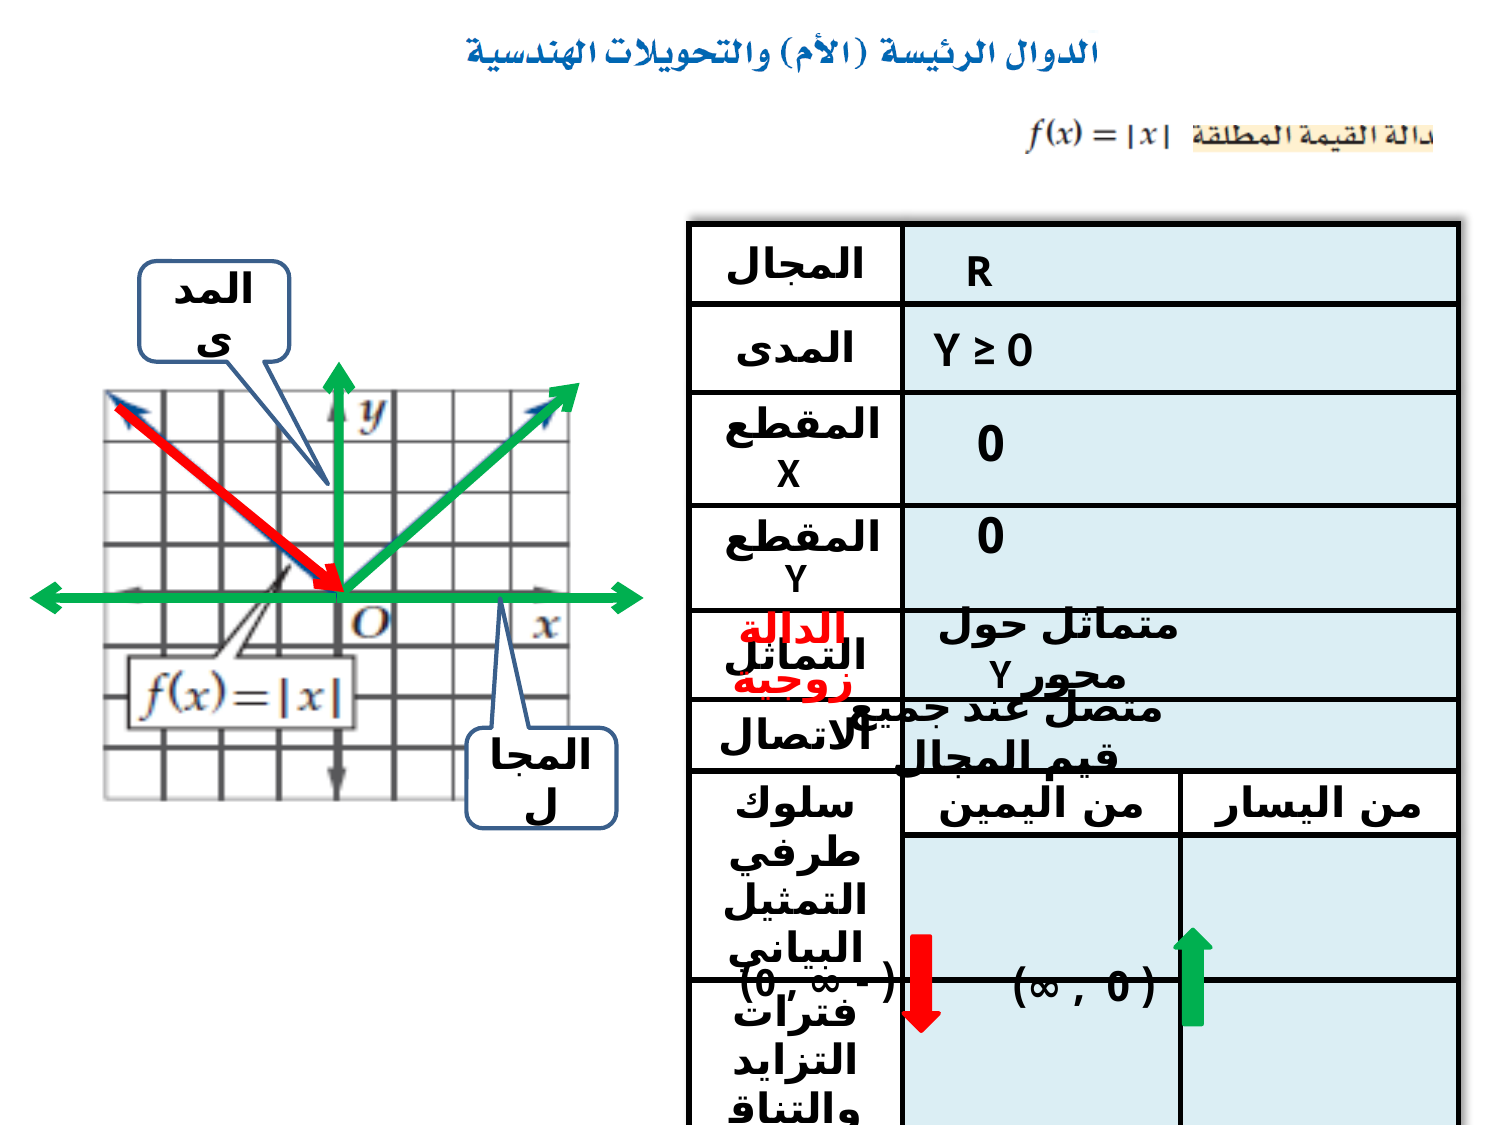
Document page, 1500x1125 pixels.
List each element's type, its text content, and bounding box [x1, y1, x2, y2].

picture [466, 30, 1099, 73]
table_cell [1183, 838, 1456, 977]
table_header المجال [692, 227, 900, 301]
text_box [901, 934, 941, 1033]
text_box 0 [948, 496, 1034, 571]
table_header [905, 227, 1456, 301]
table_cell من اليسار [1183, 774, 1456, 832]
text_box [1173, 927, 1213, 1027]
table_cell سلوك طرفي التمثيل البياني [692, 774, 900, 977]
table_cell المقطع Y [692, 508, 900, 594]
table_cell [1183, 983, 1456, 1125]
table_cell [905, 395, 1456, 503]
table_cell من اليمين [905, 788, 1178, 832]
table_cell [905, 307, 1456, 390]
text_box المدى [137, 258, 292, 383]
text_box متماثل حول محور Y [879, 589, 1238, 705]
text_box ( - ∞ , 0) [702, 947, 910, 1013]
picture [95, 599, 580, 810]
text_box الدالة زوجية [679, 594, 908, 710]
table_cell [905, 838, 1178, 977]
table_cell [905, 983, 1178, 1125]
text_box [338, 382, 580, 596]
table_cell فترات التزايد والتناقص [692, 983, 900, 1125]
text_box 0 [937, 404, 1045, 479]
text_box ( 0 , ∞) [962, 952, 1172, 1018]
table_cell [905, 508, 1456, 608]
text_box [116, 406, 345, 593]
text_box متصل عند جميع قيم المجال [797, 672, 1216, 788]
table_cell [1238, 613, 1456, 697]
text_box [1024, 114, 1433, 154]
text_box R [927, 236, 1041, 302]
table_cell [1216, 702, 1456, 768]
text_box المجال [465, 725, 619, 831]
table_cell المدى [692, 307, 900, 390]
picture [95, 385, 580, 597]
text_box Y ≥ 0 [907, 309, 1059, 385]
table_cell المقطع X [692, 395, 900, 503]
table_cell الاتصال [692, 710, 797, 768]
